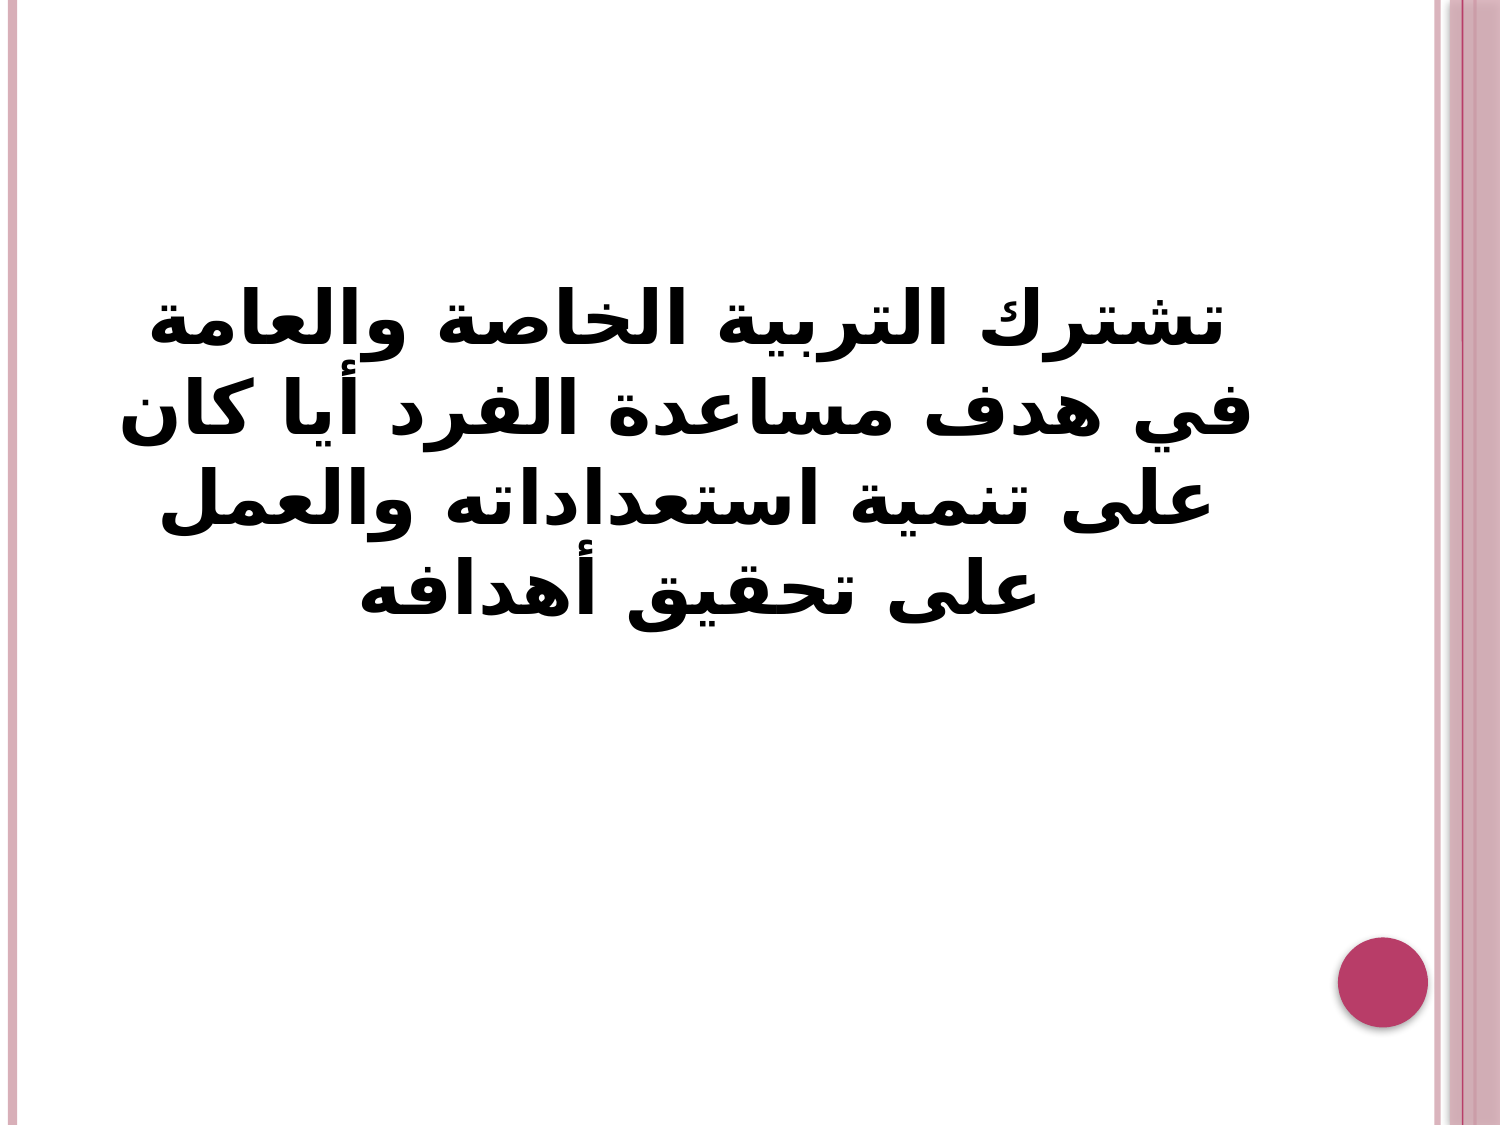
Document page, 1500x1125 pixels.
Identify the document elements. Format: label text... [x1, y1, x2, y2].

list تشترك التربية الخاصة والعامة في هدف مساعدة الفرد أيا كان على تنمية استعداداته والعمل على تحقيق أهدافه [75, 262, 1300, 1062]
